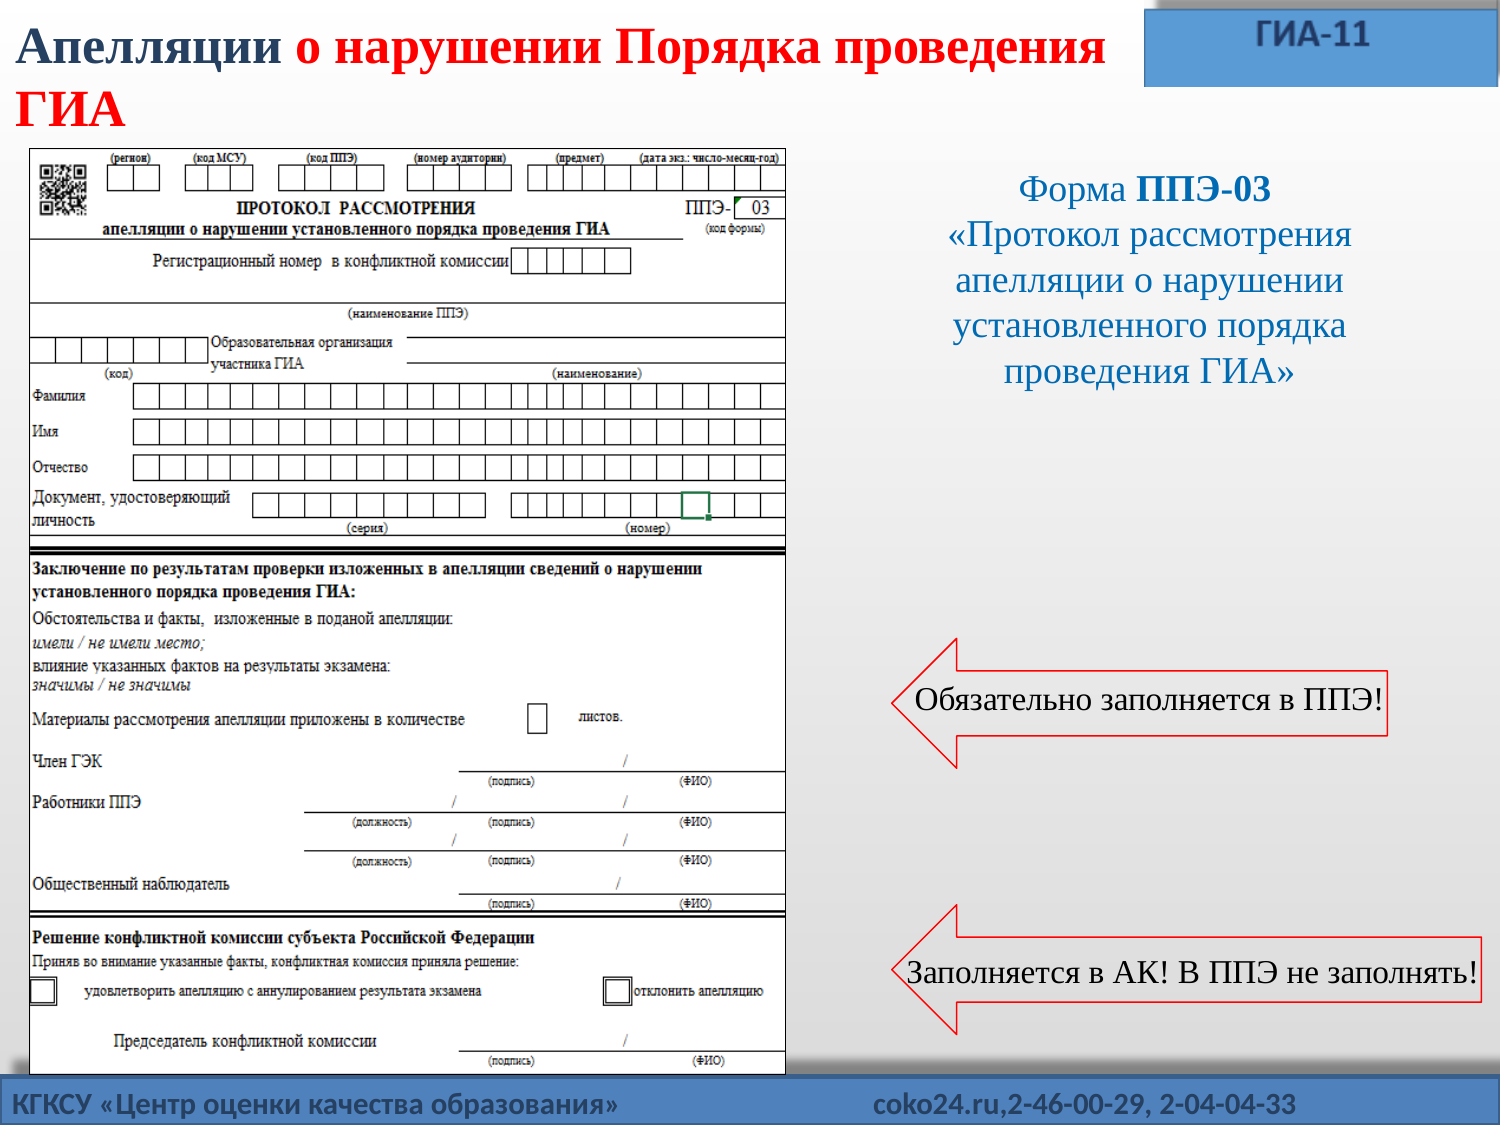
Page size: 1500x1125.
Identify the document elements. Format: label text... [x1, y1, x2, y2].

text_box Обязательно заполняется в ППЭ! [899, 669, 1420, 725]
text_box [920, 998, 1482, 1035]
text_box Форма ППЭ-03 «Протокол рассмотрения апелляции о нарушении установленного порядка проведения ГИА» [879, 156, 1420, 399]
text_box [918, 904, 1482, 943]
text_box Заполняется в АК! В ППЭ не заполнять! [891, 943, 1500, 998]
title Апелляции о нарушении Порядка проведения ГИА [0, 38, 1265, 110]
picture [1144, 0, 1500, 87]
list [29, 148, 786, 1075]
text_box [891, 696, 899, 711]
text_box [926, 638, 957, 669]
text_box [913, 725, 1388, 769]
